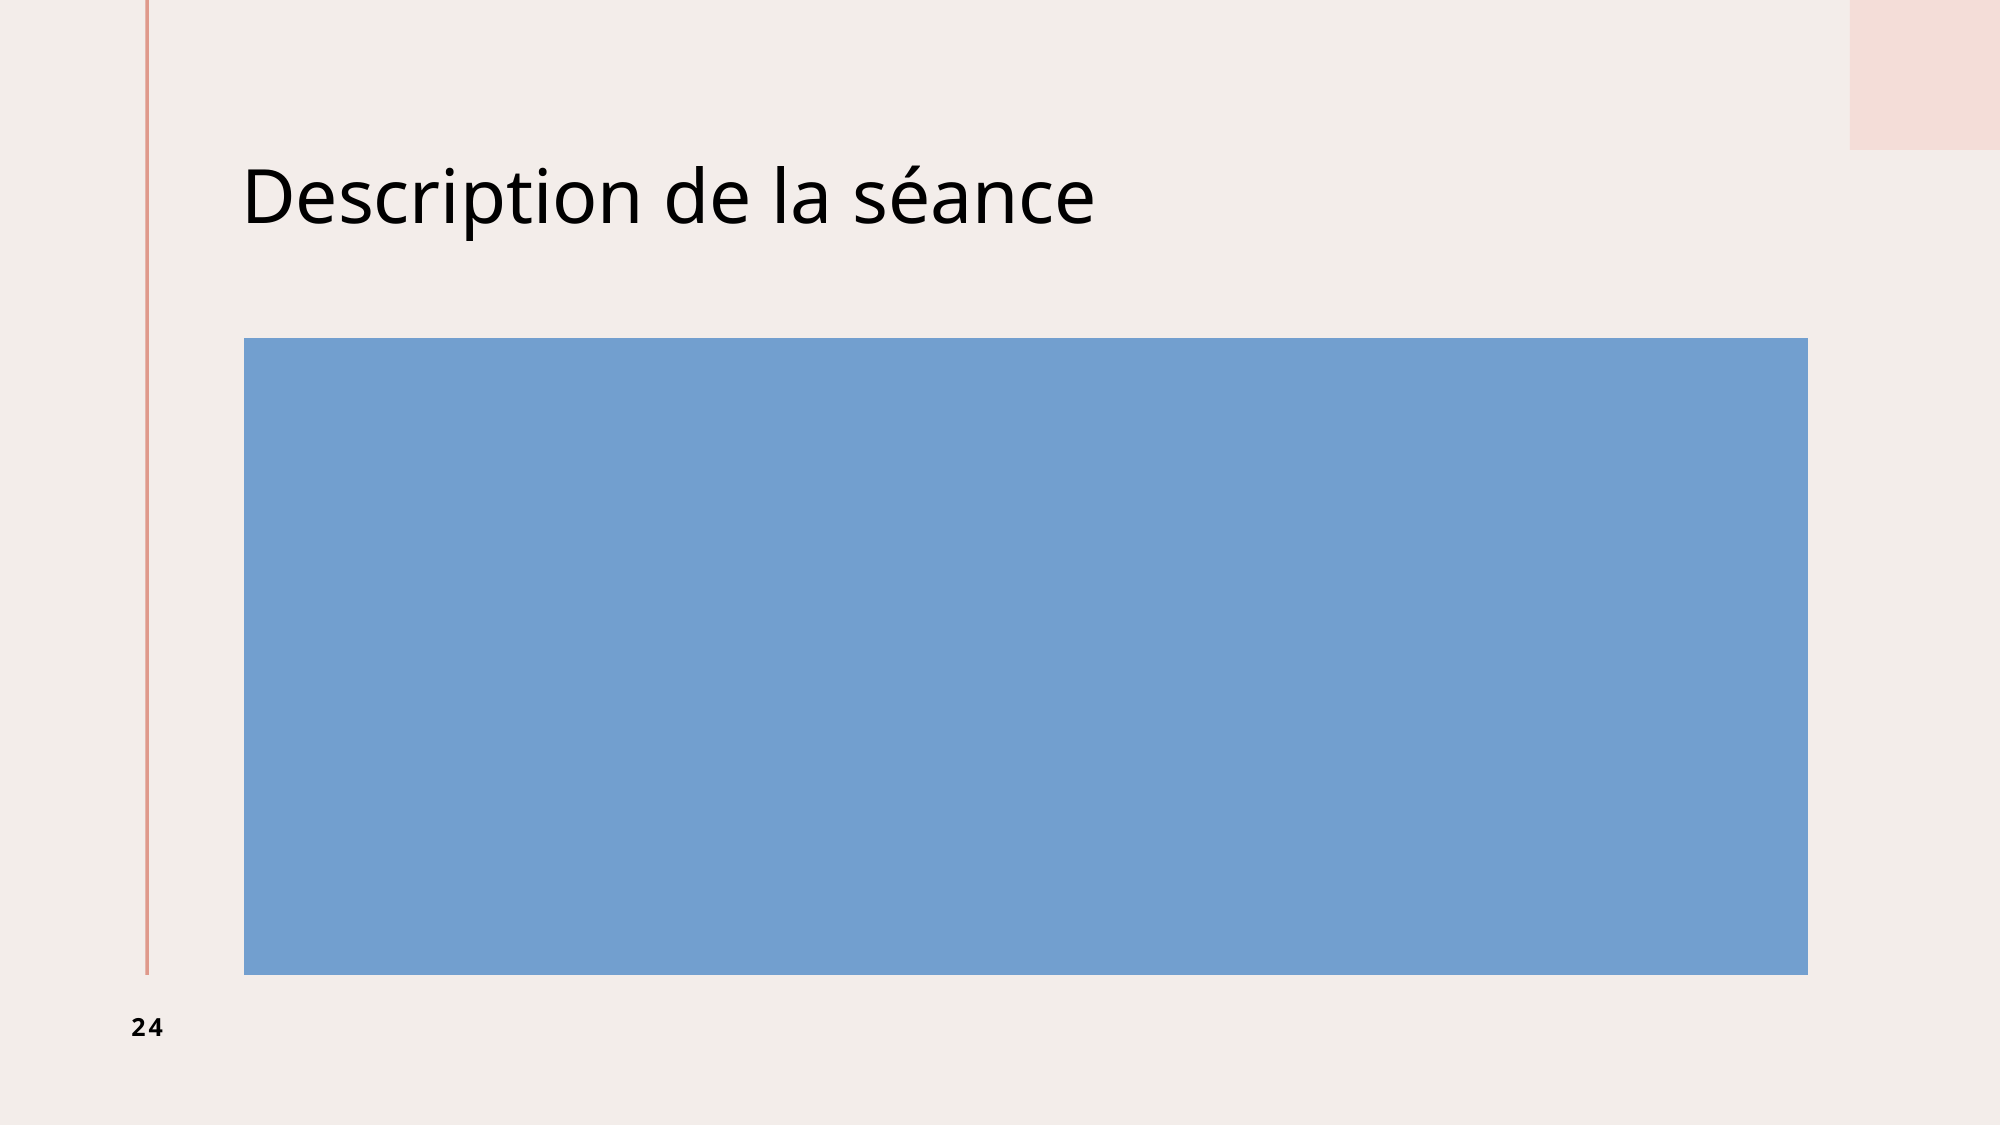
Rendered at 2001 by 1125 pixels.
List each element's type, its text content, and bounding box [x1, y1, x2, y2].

title Description de la séance [240, 82, 1850, 317]
slide_number 24 [67, 975, 227, 1082]
